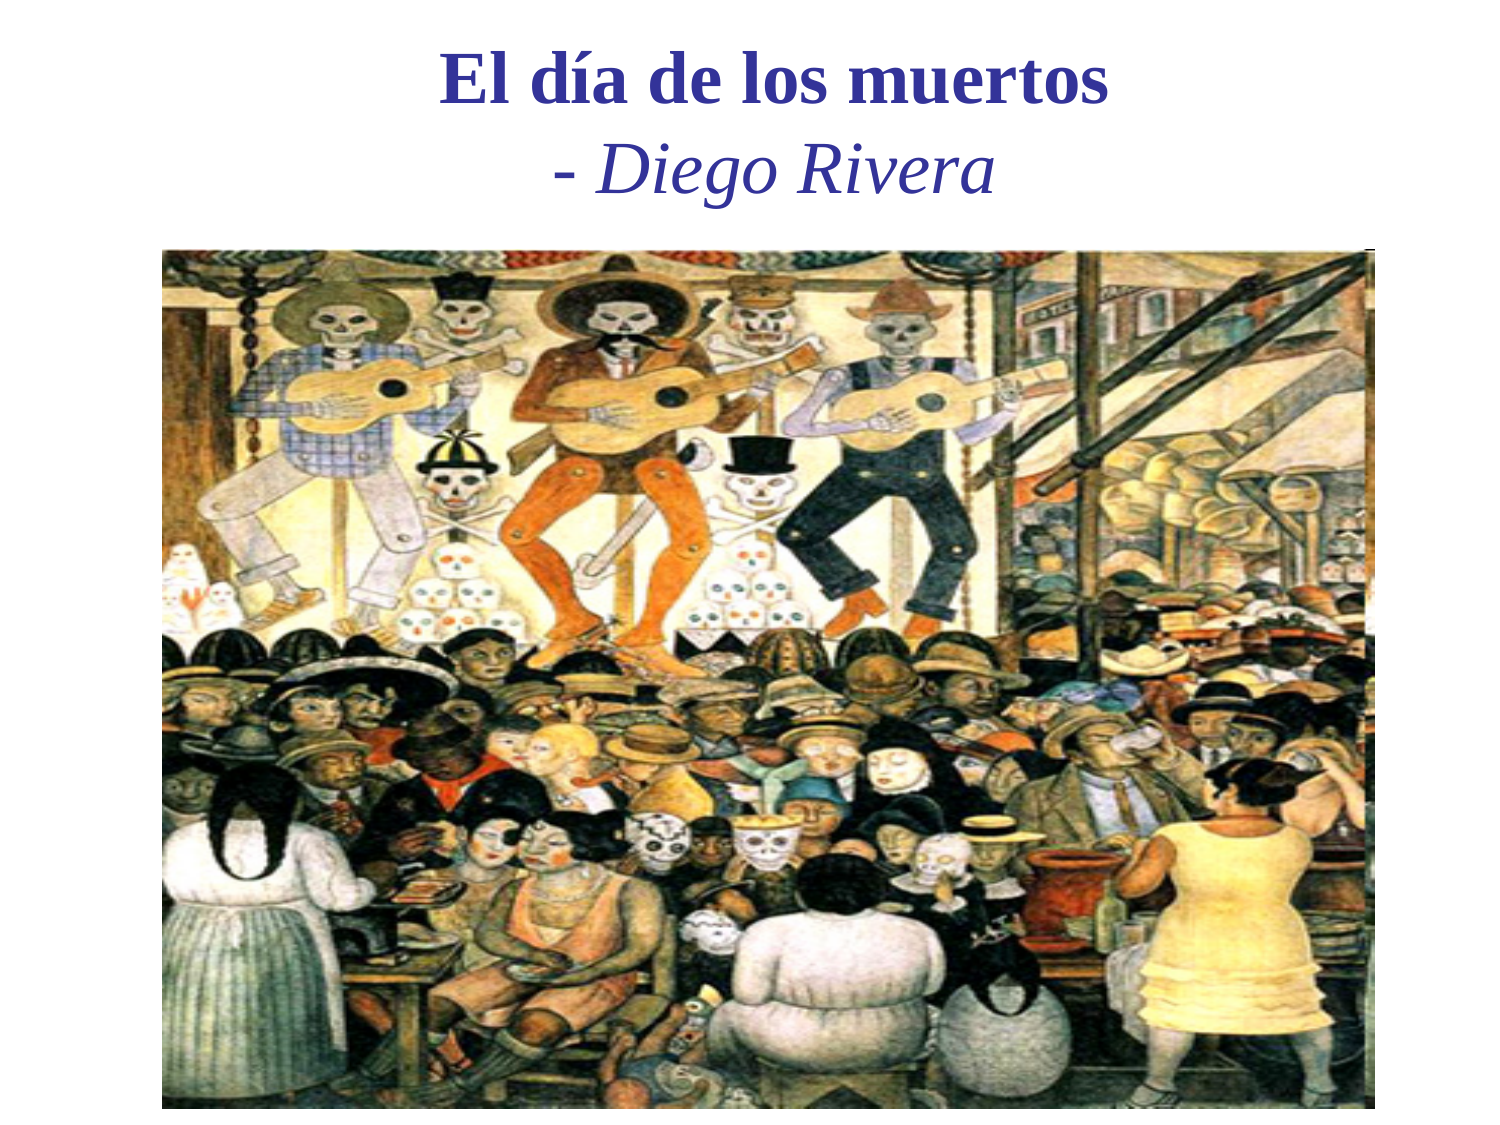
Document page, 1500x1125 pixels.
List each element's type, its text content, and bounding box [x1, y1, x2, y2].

picture [162, 249, 1376, 1110]
title El día de los muertos - Diego Rivera [137, 24, 1413, 213]
